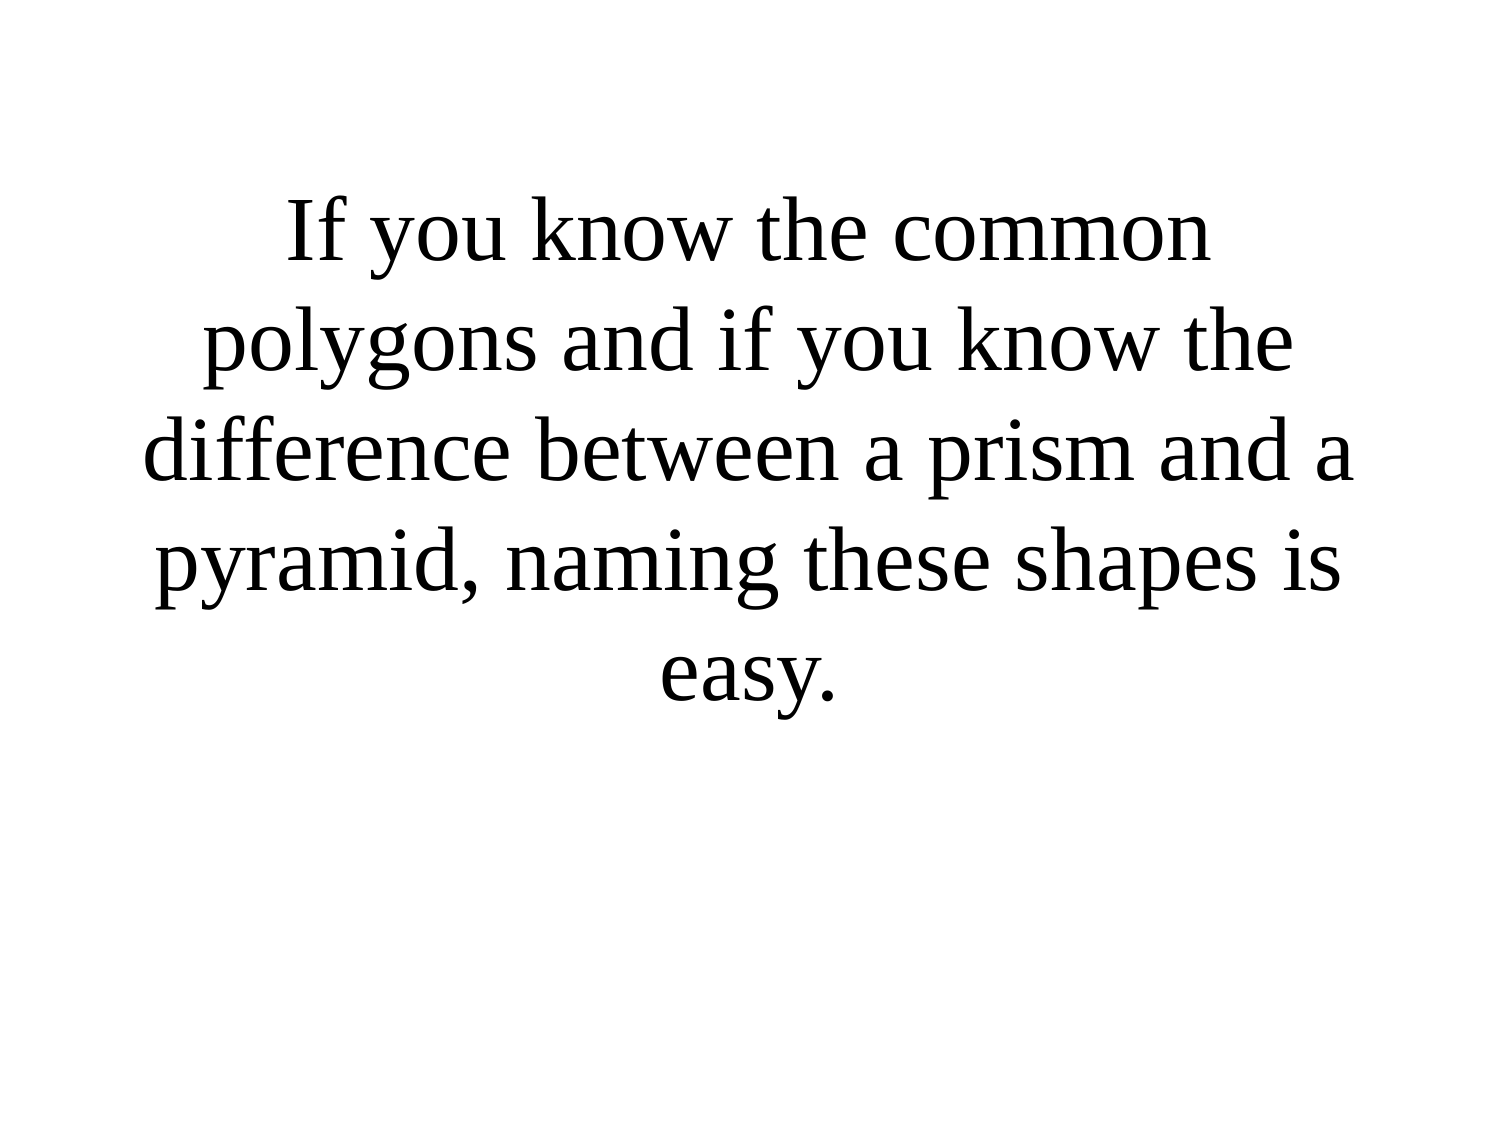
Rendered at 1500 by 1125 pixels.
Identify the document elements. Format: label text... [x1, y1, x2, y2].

title If you know the common polygons and if you know the difference between a prism and a pyramid, naming these shapes is easy. [112, 349, 1388, 538]
